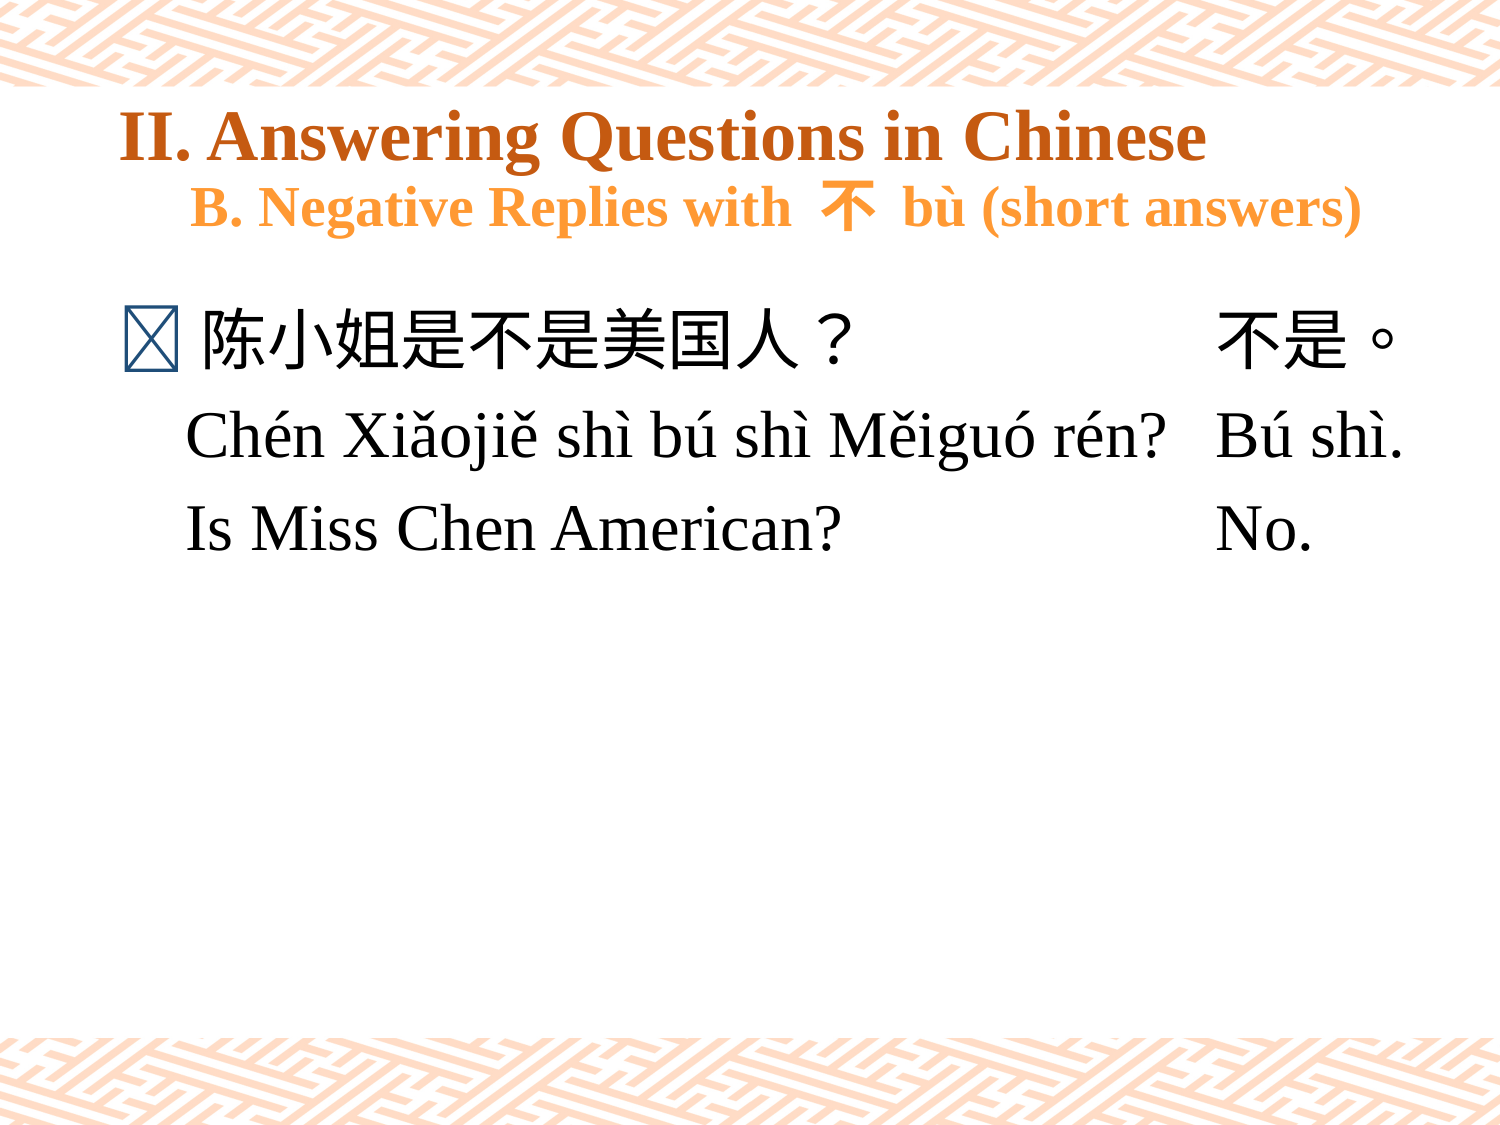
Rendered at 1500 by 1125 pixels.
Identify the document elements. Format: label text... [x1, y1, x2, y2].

list 不是。 Bú shì. No. [1200, 299, 1500, 1014]
title II. Answering Questions in Chinese B. Negative Replies with 不 bù (short answers) [103, 59, 1397, 278]
list 陈小姐是不是美国人？ Chén Xiǎojiě shì bú shì Měiguó rén? Is Miss Chen American? [103, 299, 1200, 1014]
picture [0, 0, 1500, 1125]
